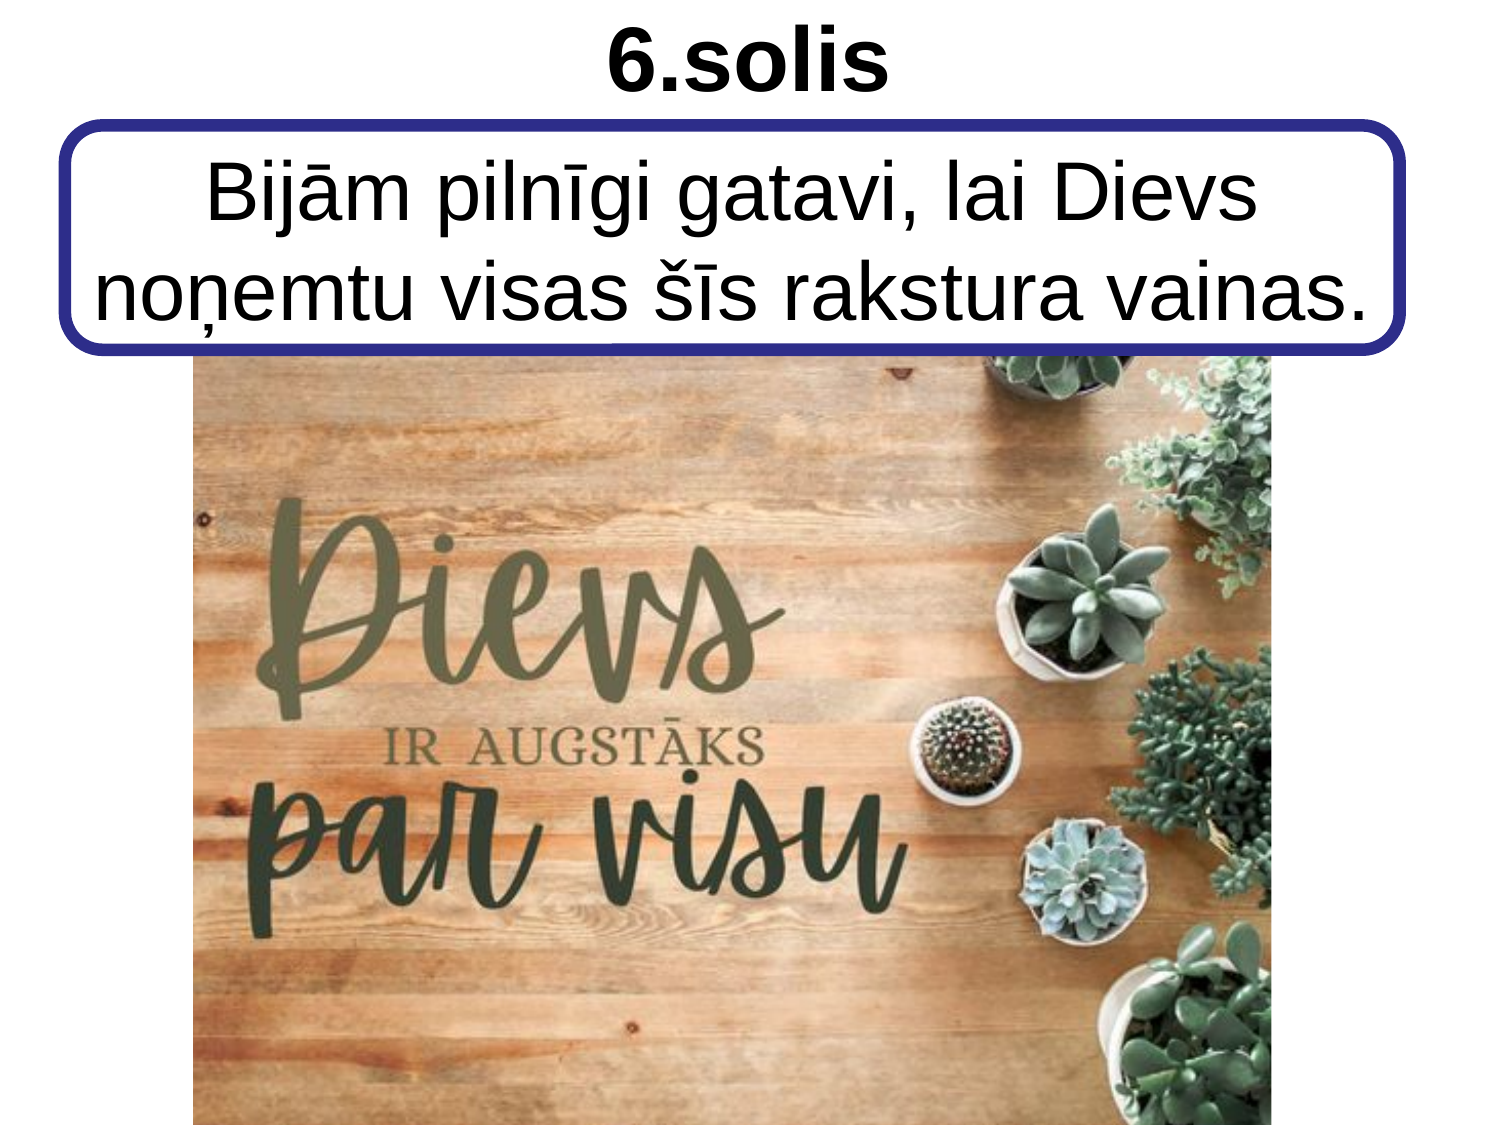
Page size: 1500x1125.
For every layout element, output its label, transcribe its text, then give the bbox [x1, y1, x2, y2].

text_box Bijām pilnīgi gatavi, lai Dievs noņemtu visas šīs rakstura vainas. [62, 123, 1402, 352]
picture [192, 172, 1272, 1125]
title 6.solis [73, 0, 1425, 109]
